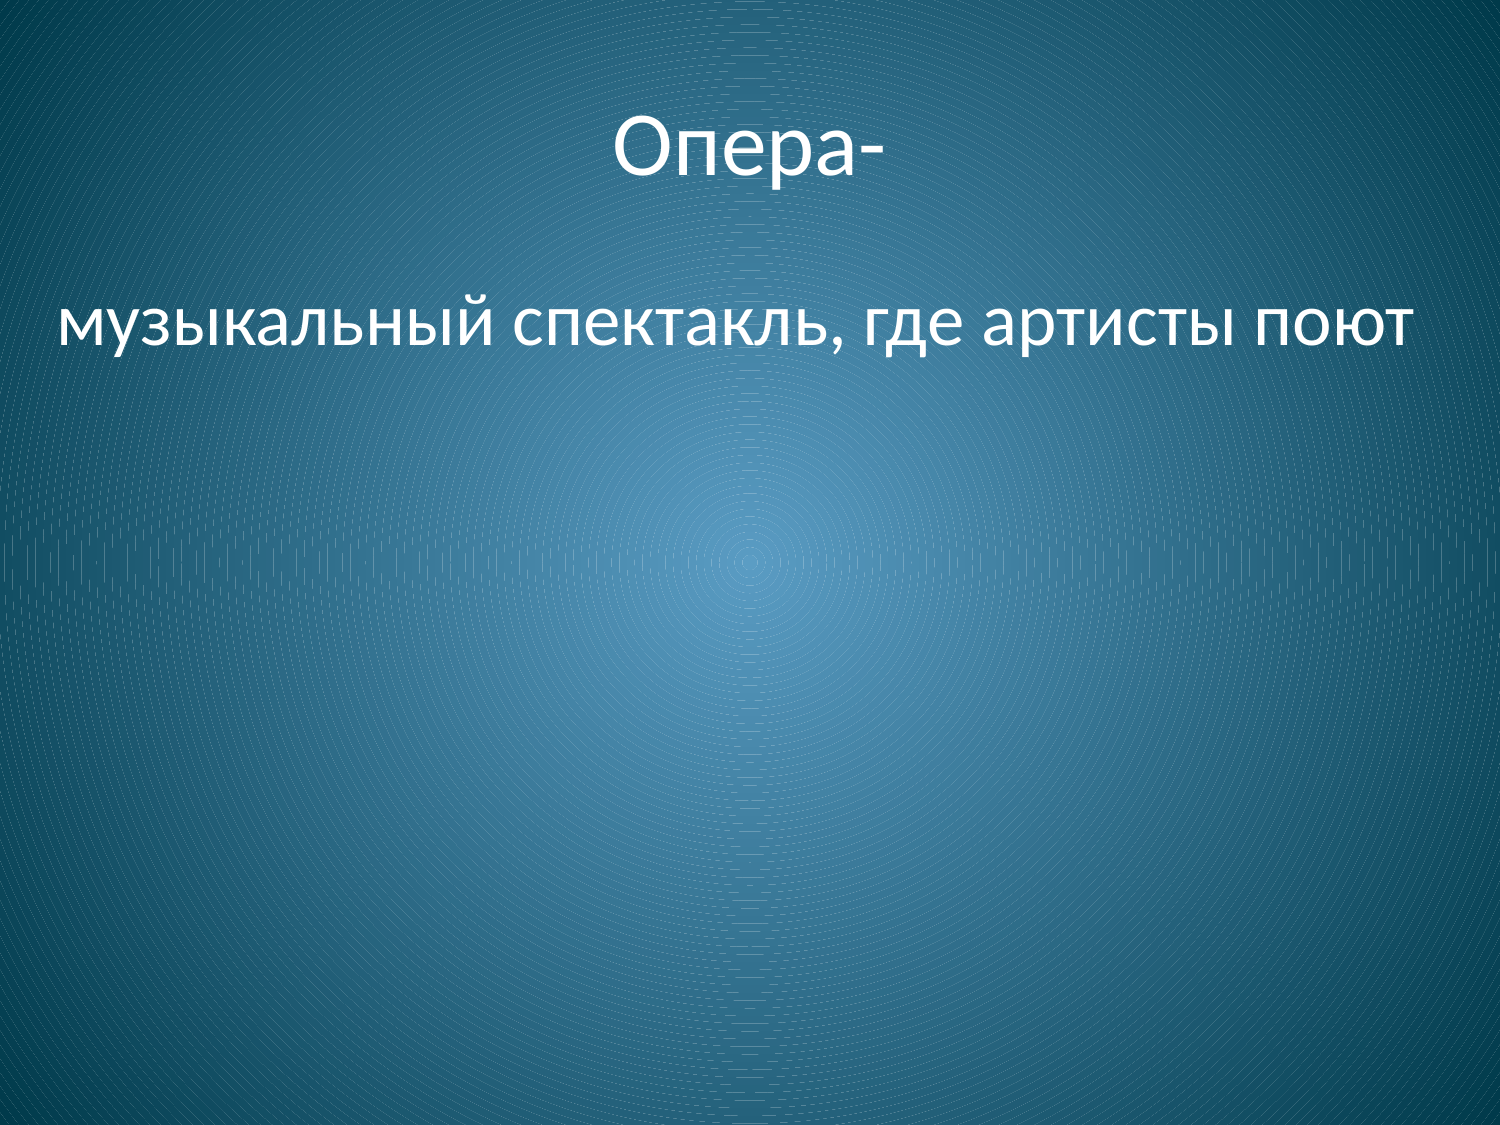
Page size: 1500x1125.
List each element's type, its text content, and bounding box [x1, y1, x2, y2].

list музыкальный спектакль, где артисты поют [41, 262, 1471, 1005]
title Опера- [75, 45, 1425, 233]
